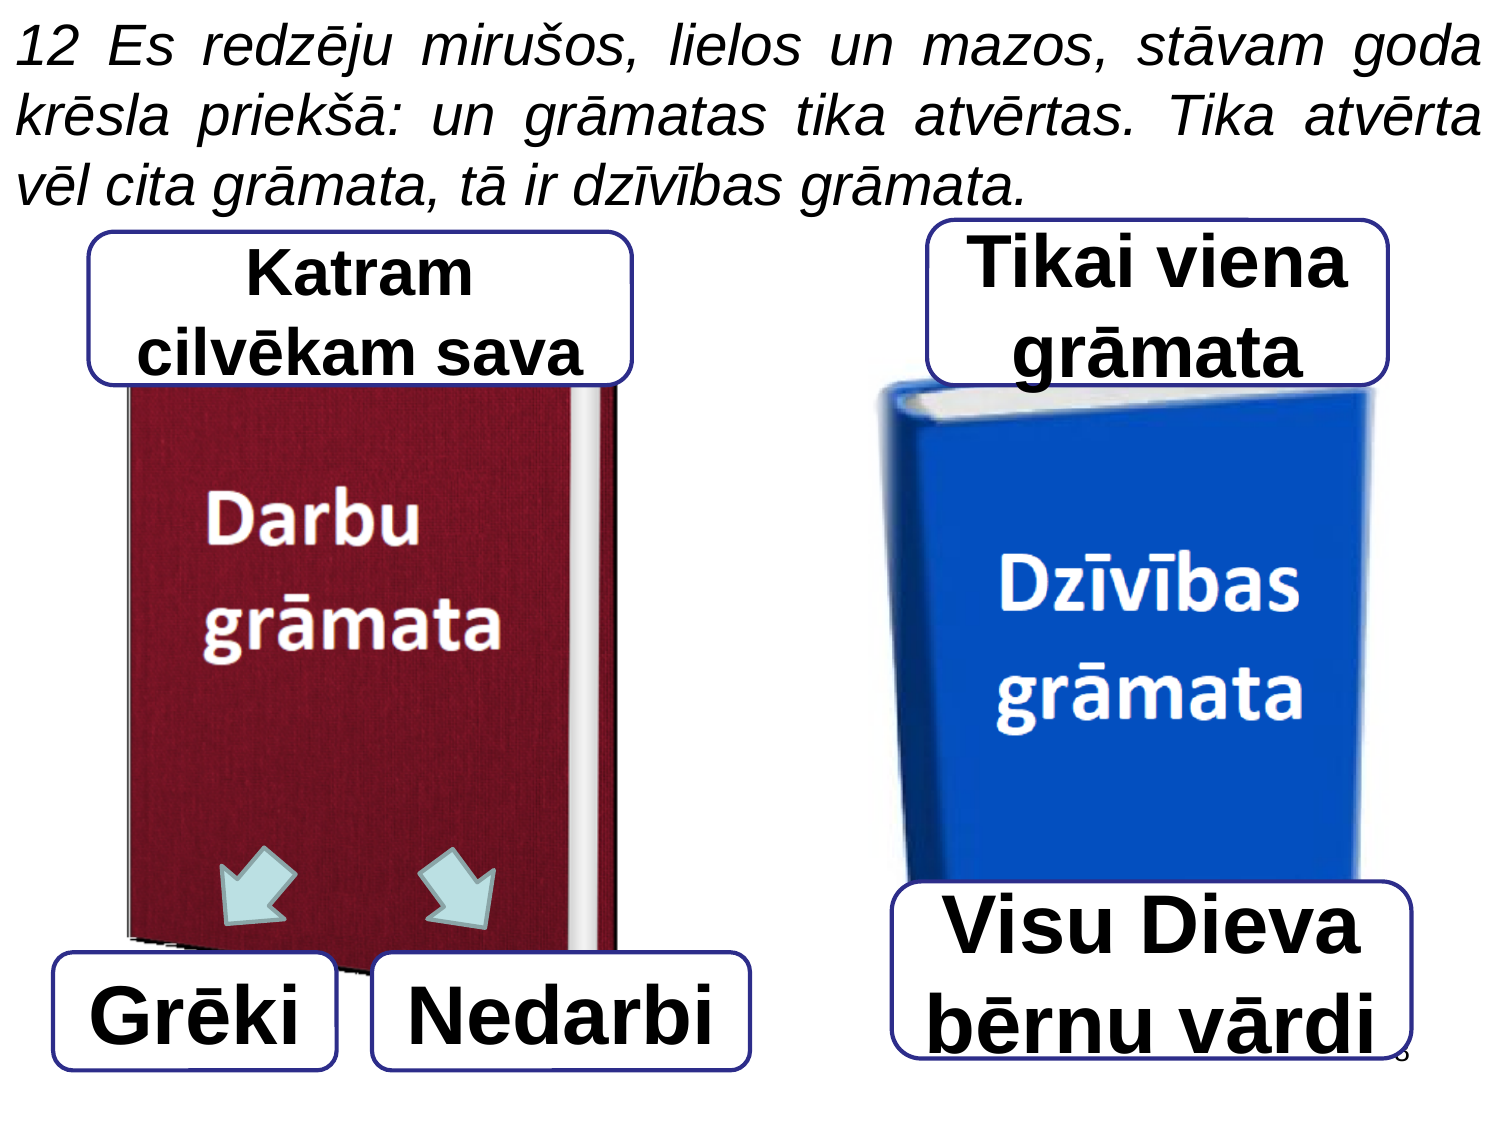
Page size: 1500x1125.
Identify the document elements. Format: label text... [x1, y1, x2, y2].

text_box Nedarbi [384, 950, 753, 1073]
text_box Katram cilvēkam sava [91, 229, 629, 241]
picture [867, 326, 1391, 983]
picture [64, 243, 716, 1062]
list 12 Es redzēju mirušos, lielos un mazos, stāvam goda krēsla priekšā: un grāmatas tika atvērtas. Tika atvērta vēl cita grāmata, tā ir dzīvības grāmata. [0, 0, 1500, 178]
text_box Visu Dieva bērnu vārdi [889, 882, 1414, 1061]
slide_number 8 [1074, 1024, 1426, 1103]
text_box Grēki [50, 955, 325, 1073]
text_box Tikai viena grāmata [925, 217, 1390, 325]
